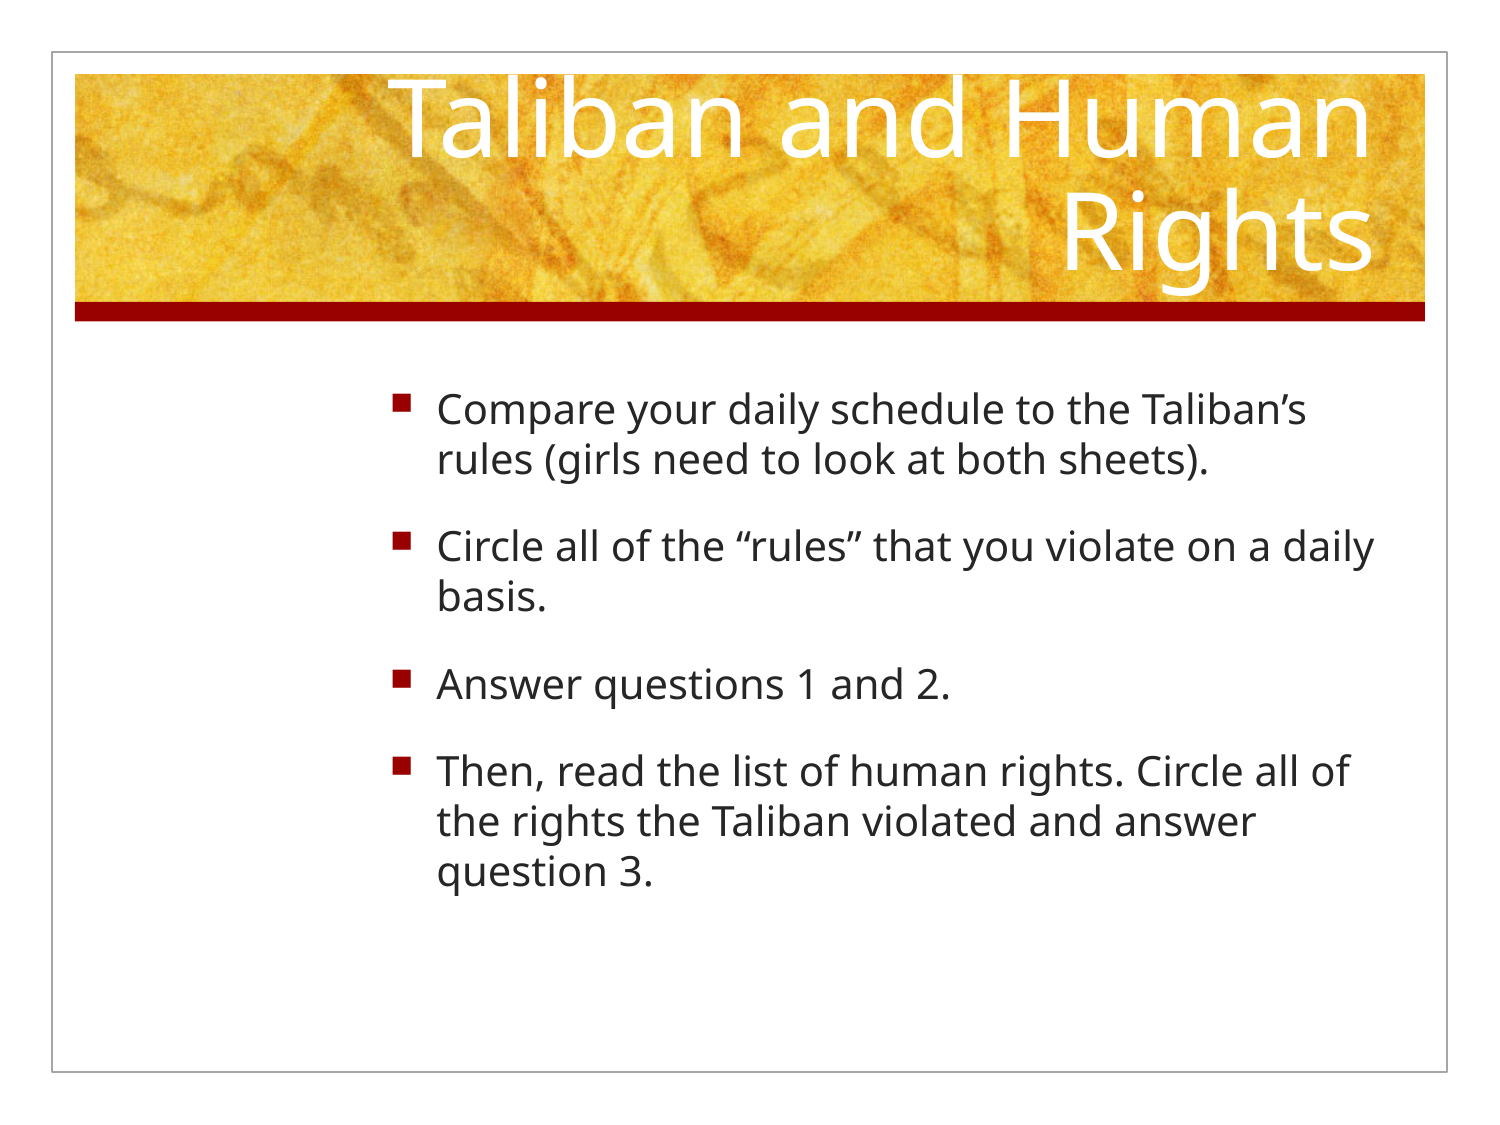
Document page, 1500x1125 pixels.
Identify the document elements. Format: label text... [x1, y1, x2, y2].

list Compare your daily schedule to the Taliban’s rules (girls need to look at both sheets). Circle all of the “rules” that you violate on a daily basis. Answer questions 1 and 2. Then, read the list of human rights. Circle all of the rights the Taliban violated and answer question 3. [375, 375, 1392, 1005]
picture [75, 74, 1425, 301]
title Taliban and Human Rights [108, 74, 1392, 292]
